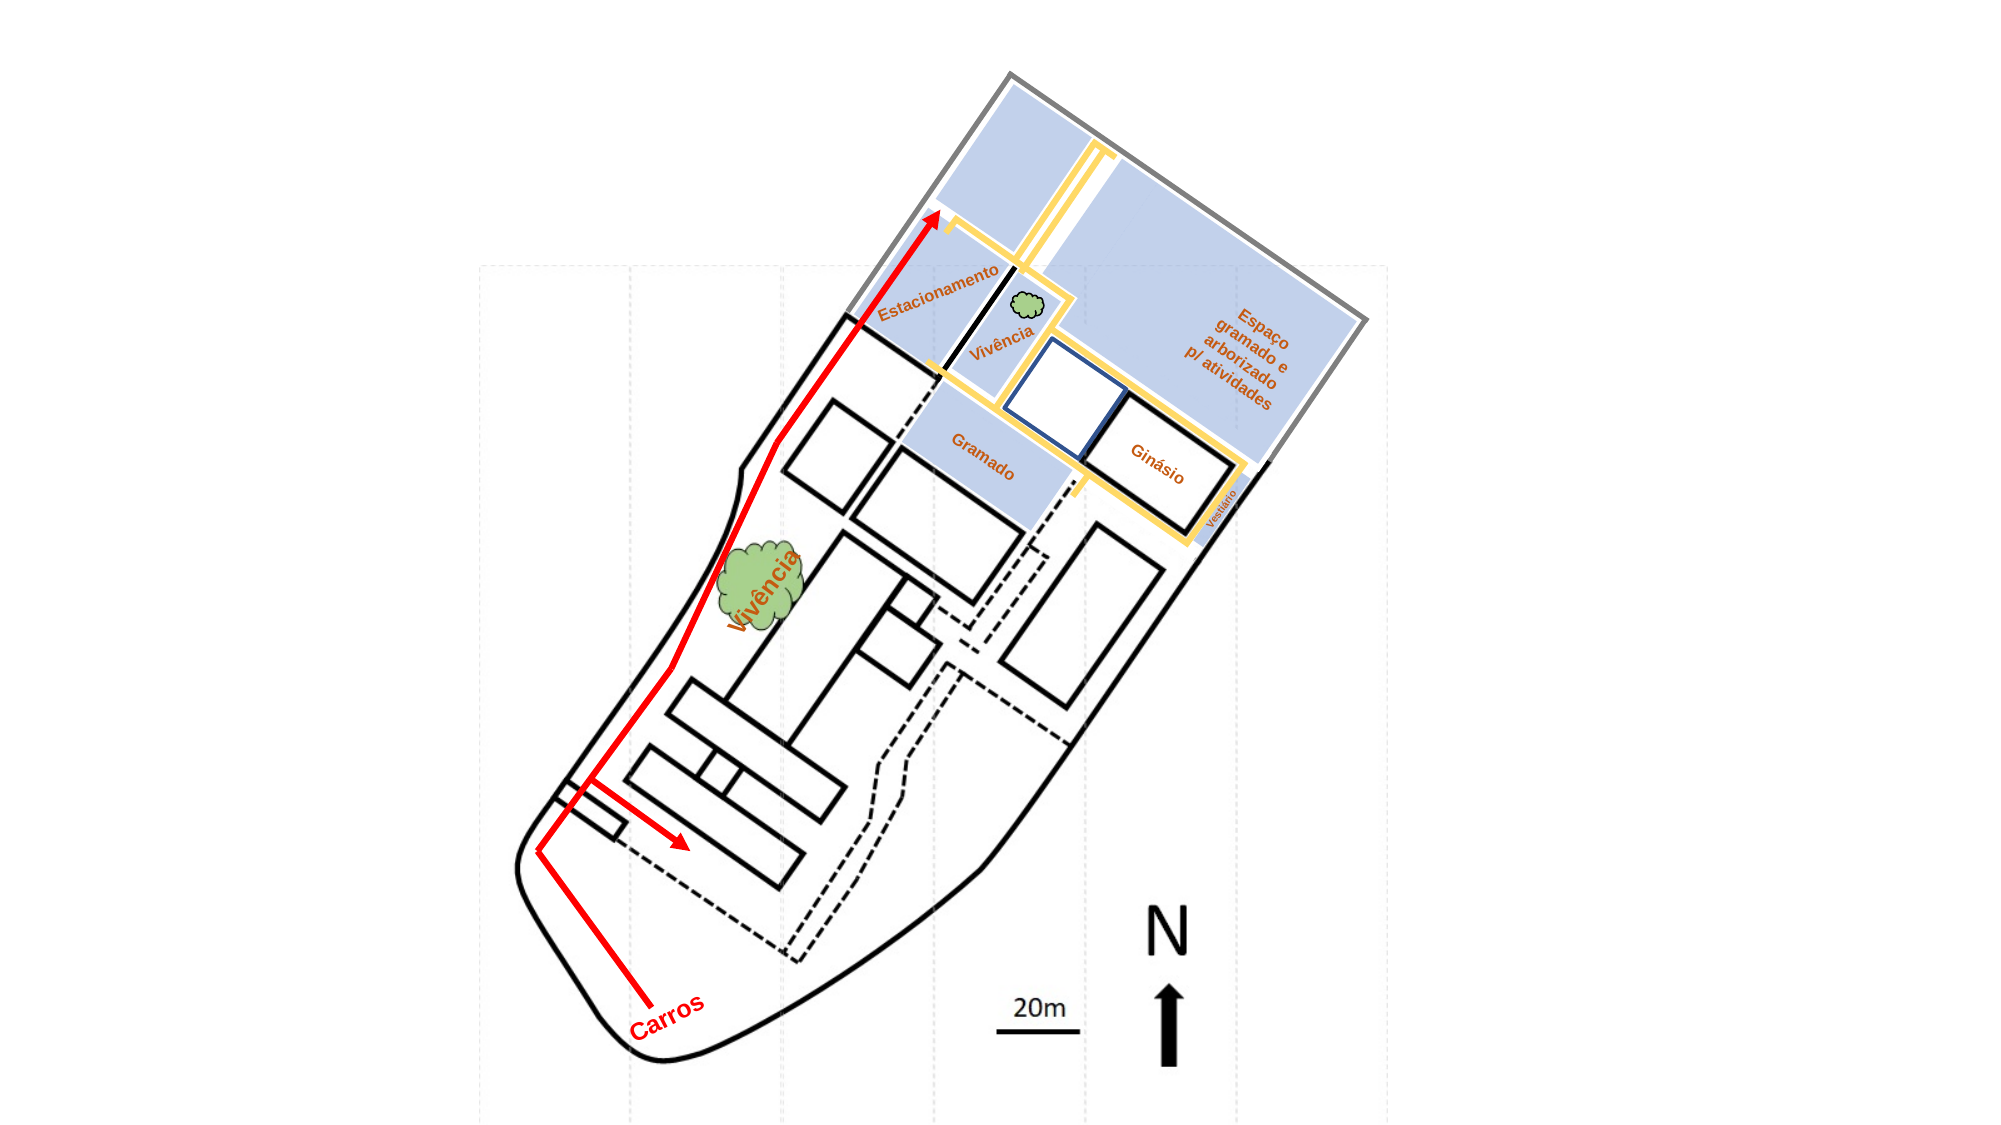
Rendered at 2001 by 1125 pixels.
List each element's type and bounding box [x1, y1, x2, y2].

text_box [938, 266, 1016, 359]
text_box [926, 360, 1185, 542]
text_box [478, 207, 1389, 1125]
text_box [1184, 461, 1246, 546]
text_box [1091, 140, 1116, 158]
text_box [1015, 72, 1369, 322]
text_box [993, 296, 1073, 412]
text_box [847, 72, 1013, 312]
text_box [1020, 150, 1104, 274]
text_box [1269, 328, 1368, 462]
text_box [1077, 328, 1246, 460]
